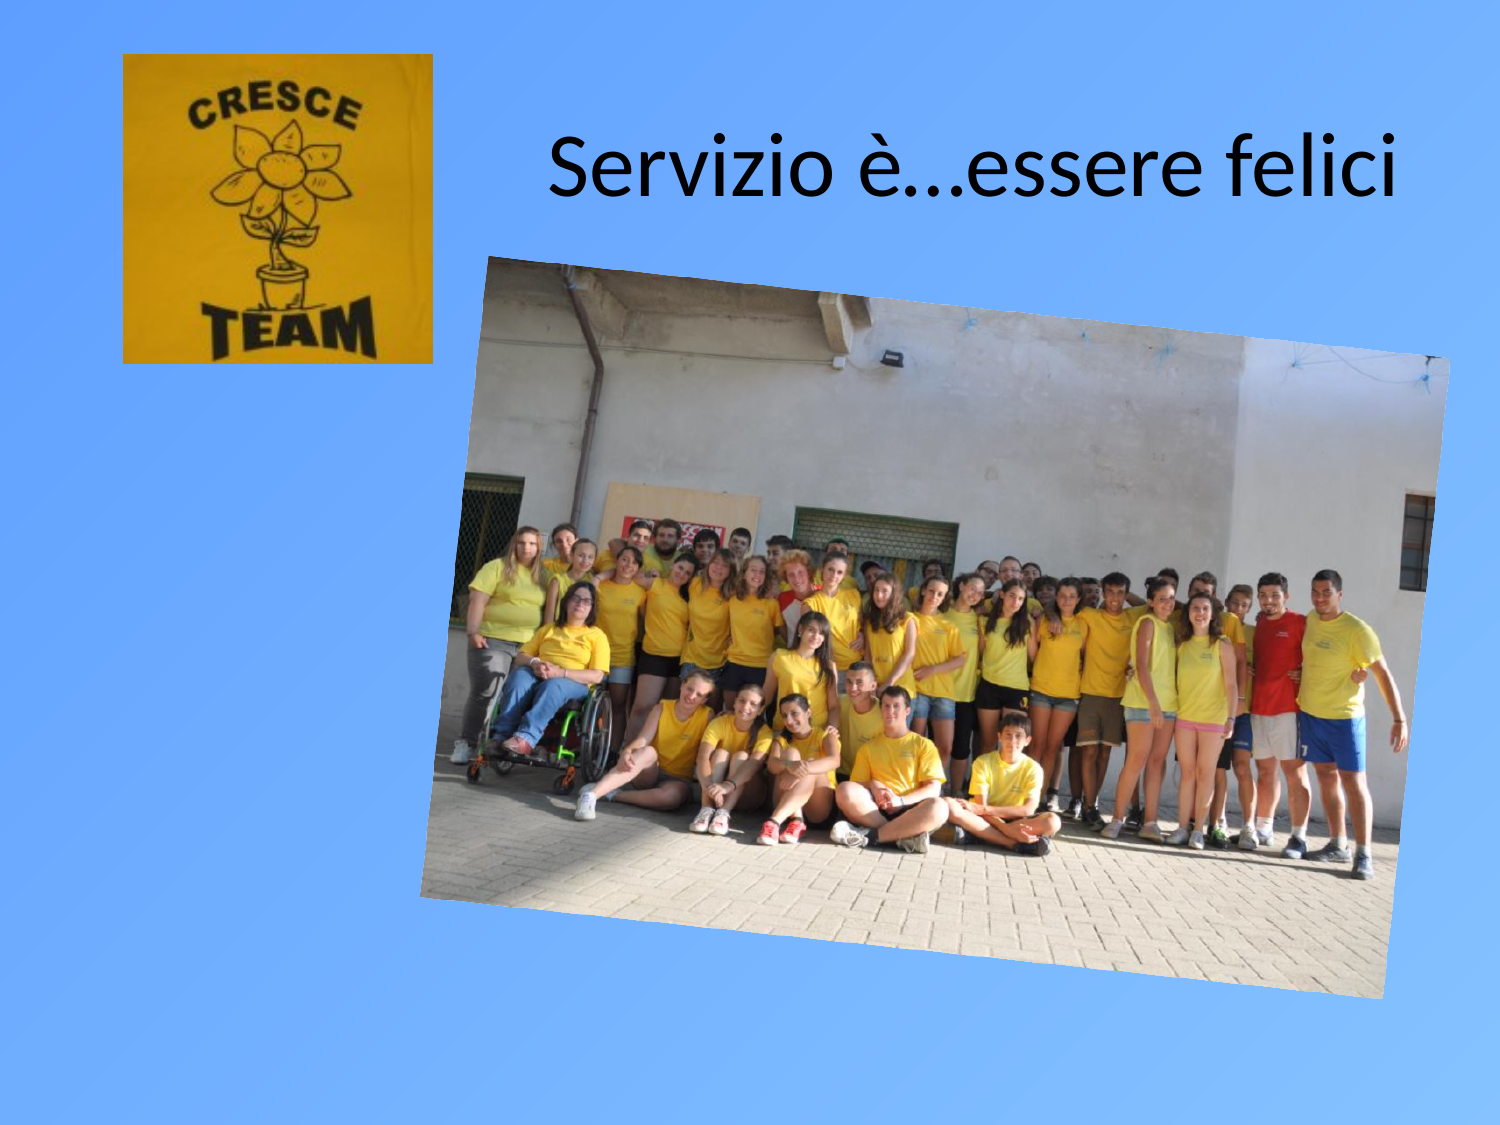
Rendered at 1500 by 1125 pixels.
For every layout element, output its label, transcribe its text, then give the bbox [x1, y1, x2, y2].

picture [123, 54, 434, 364]
picture [421, 256, 1450, 998]
text_box Servizio è…essere felici [448, 66, 1500, 254]
